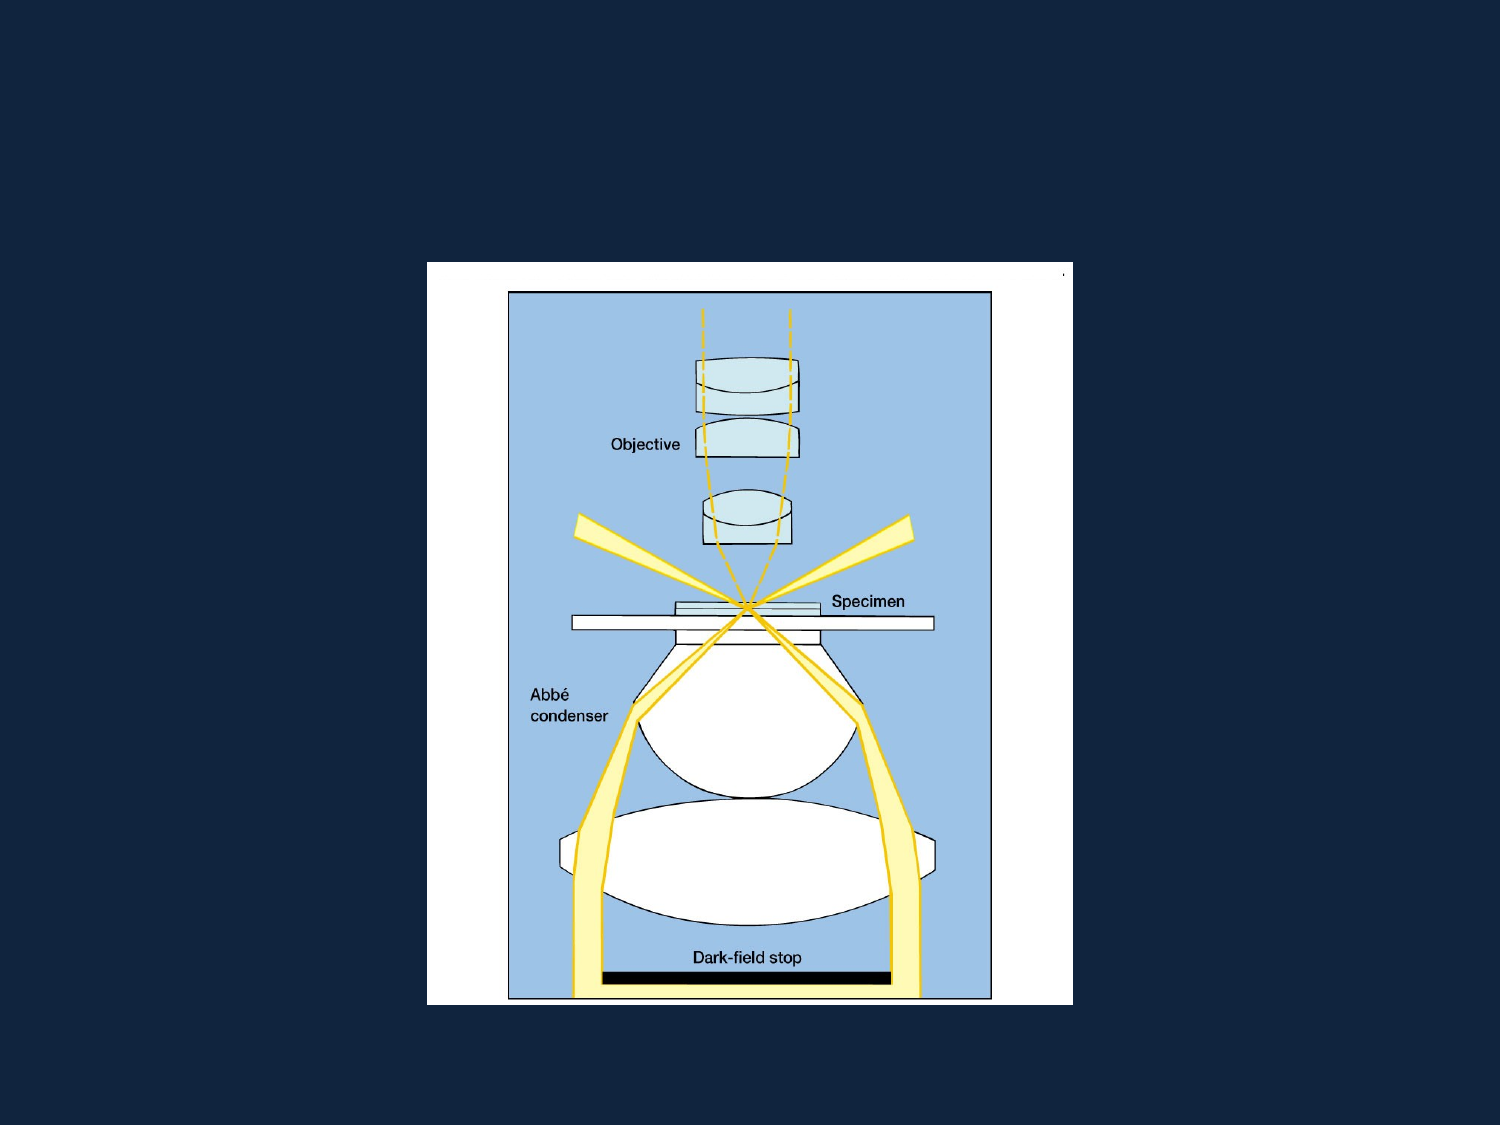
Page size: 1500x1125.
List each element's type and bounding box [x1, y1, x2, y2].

list [427, 262, 1073, 1006]
